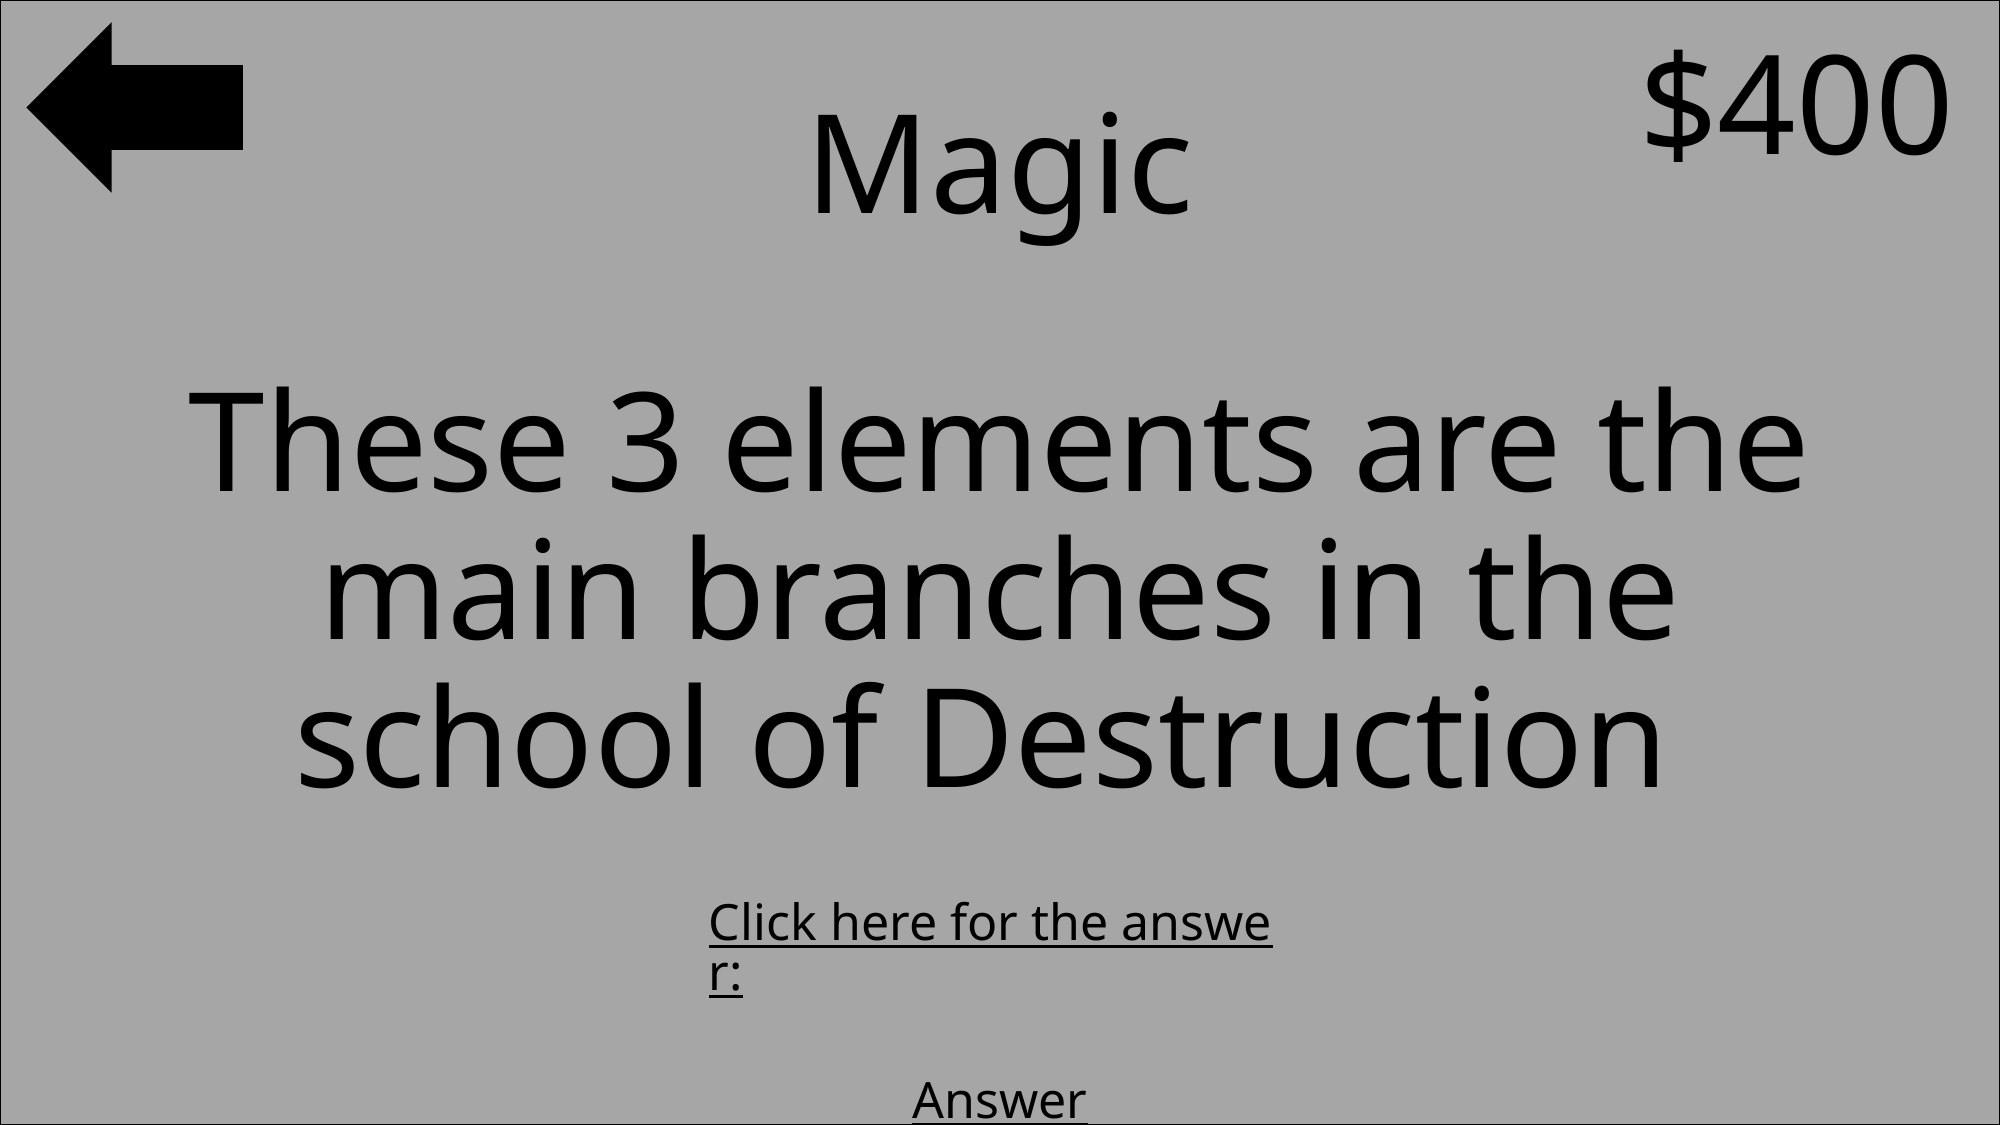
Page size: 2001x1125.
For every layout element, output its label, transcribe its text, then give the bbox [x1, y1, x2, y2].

text_box [0, 0, 2000, 1125]
text_box Magic [137, 59, 1863, 278]
text_box [26, 22, 243, 193]
text_box $400 [1593, 1, 2000, 219]
text_box Click here for the answer: Answer [694, 883, 1306, 1095]
text_box These 3 elements are the main branches in the school of Destruction [158, 364, 1842, 839]
